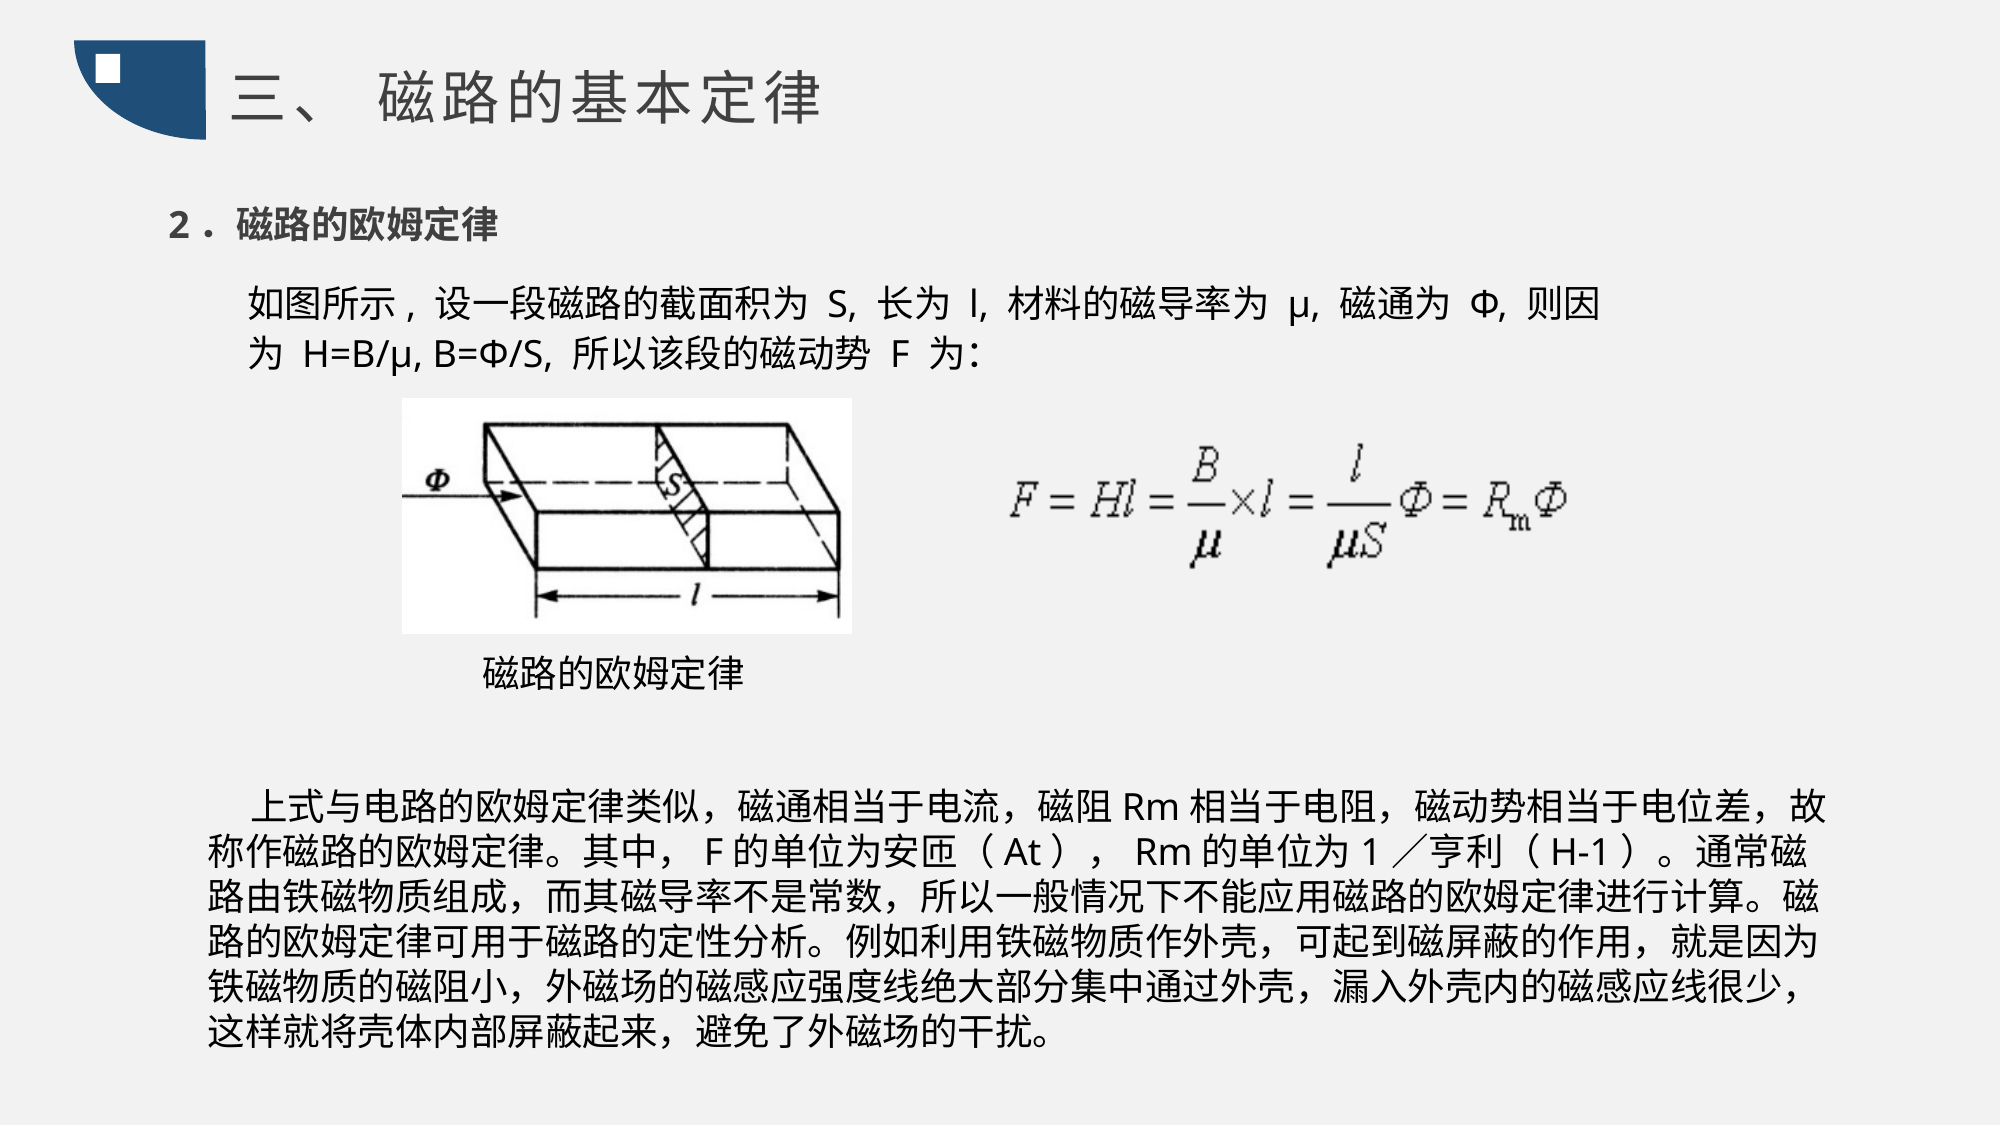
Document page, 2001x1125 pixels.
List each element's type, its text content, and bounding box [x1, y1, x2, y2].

text_box 上式与电路的欧姆定律类似，磁通相当于电流，磁阻Rm相当于电阻，磁动势相当于电位差，故称作磁路的欧姆定律。其中，F的单位为安匝（At），Rm的单位为1／亨利（H-1）。通常磁路由铁磁物质组成，而其磁导率不是常数，所以一般情况下不能应用磁路的欧姆定律进行计算。磁路的欧姆定律可用于磁路的定性分析。例如利用铁磁物质作外壳，可起到磁屏蔽的作用，就是因为铁磁物质的磁阻小，外磁场的磁感应强度线绝大部分集中通过外壳，漏入外壳内的磁感应线很少，这样就将壳体内部屏蔽起来，避免了外磁场的干扰。 [192, 730, 1859, 1072]
picture [999, 431, 1581, 580]
text_box 磁路的欧姆定律 [373, 642, 799, 702]
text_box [74, 0, 1070, 140]
picture [402, 398, 852, 634]
text_box 2．磁路的欧姆定律 [153, 171, 1921, 254]
text_box 如图所示, 设一段磁路的截面积为 S, 长为 l, 材料的磁导率为 μ, 磁通为 Φ, 则因 为 H=B/μ, B=Φ/S, 所以该段的磁动势 F 为： [182, 267, 1849, 399]
